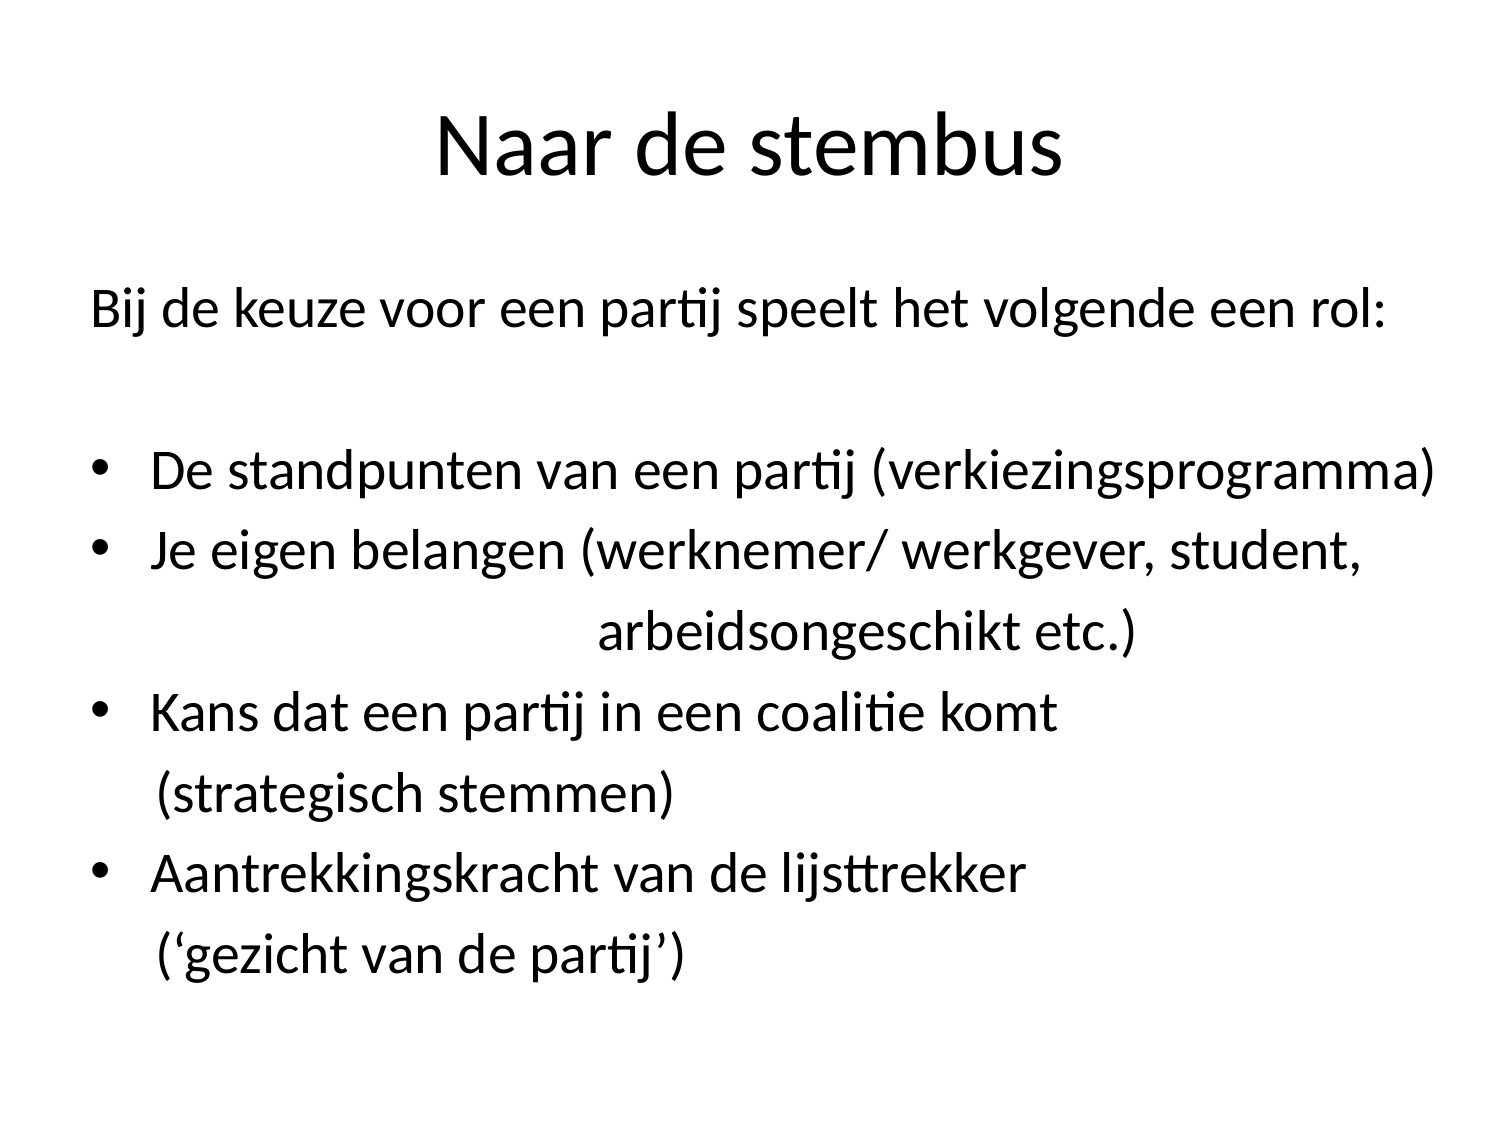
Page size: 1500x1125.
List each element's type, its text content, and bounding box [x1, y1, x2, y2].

title Naar de stembus [75, 45, 1425, 233]
list Bij de keuze voor een partij speelt het volgende een rol: De standpunten van een partij (verkiezingsprogramma) Je eigen belangen (werknemer/ werkgever, student, arbeidsongeschikt etc.) Kans dat een partij in een coalitie komt (strategisch stemmen) Aantrekkingskracht van de lijsttrekker (‘gezicht van de partij’) [75, 262, 1459, 1005]
